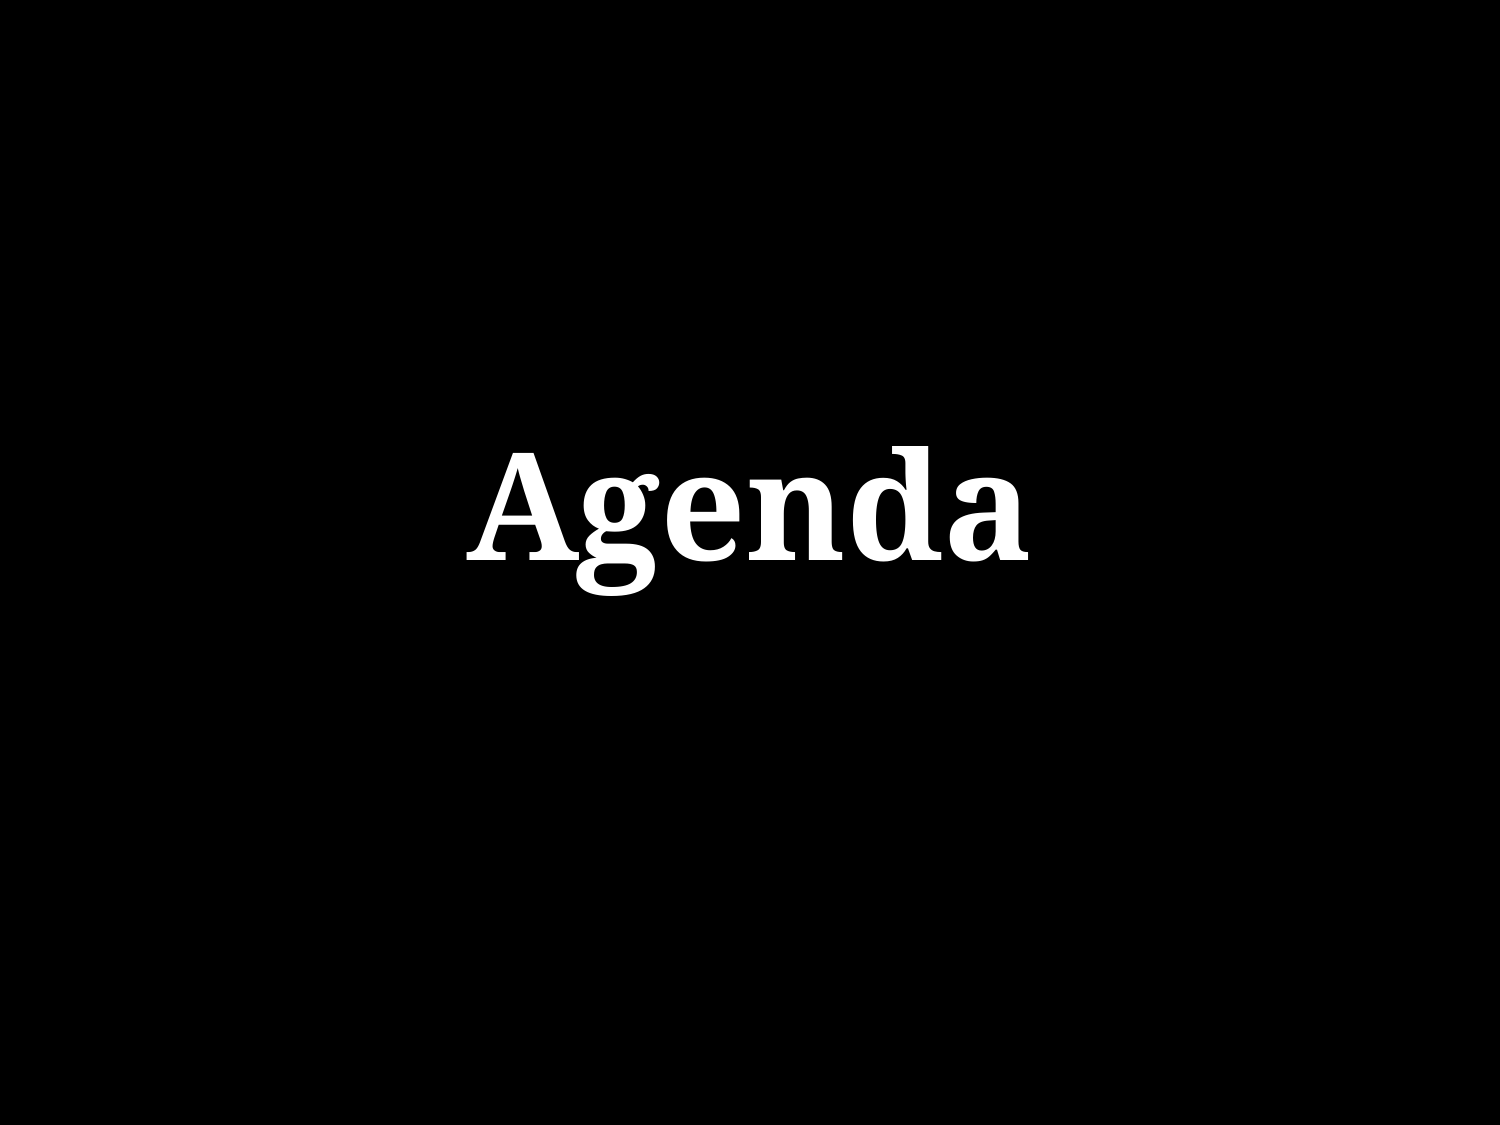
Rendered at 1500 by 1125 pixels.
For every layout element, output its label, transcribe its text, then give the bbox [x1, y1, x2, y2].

title Agenda [75, 406, 1425, 594]
